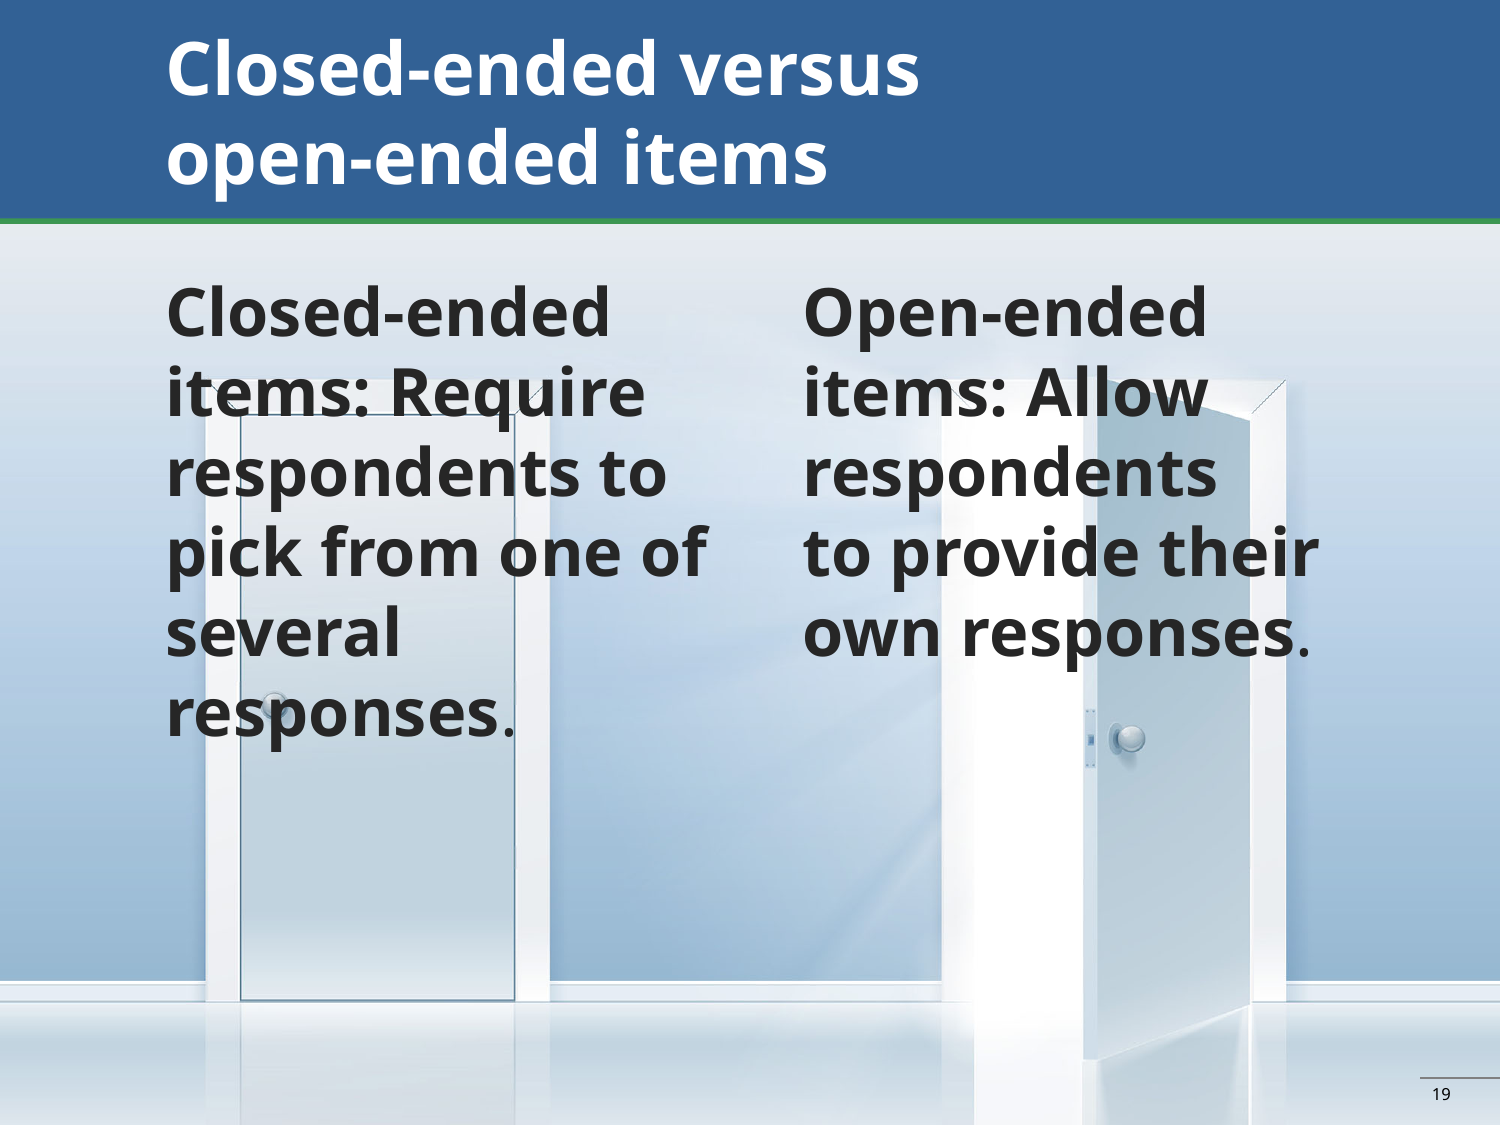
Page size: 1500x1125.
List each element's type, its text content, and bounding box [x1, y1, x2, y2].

picture [0, 0, 1500, 1125]
title Closed-ended versus open-ended items [150, 0, 1350, 221]
